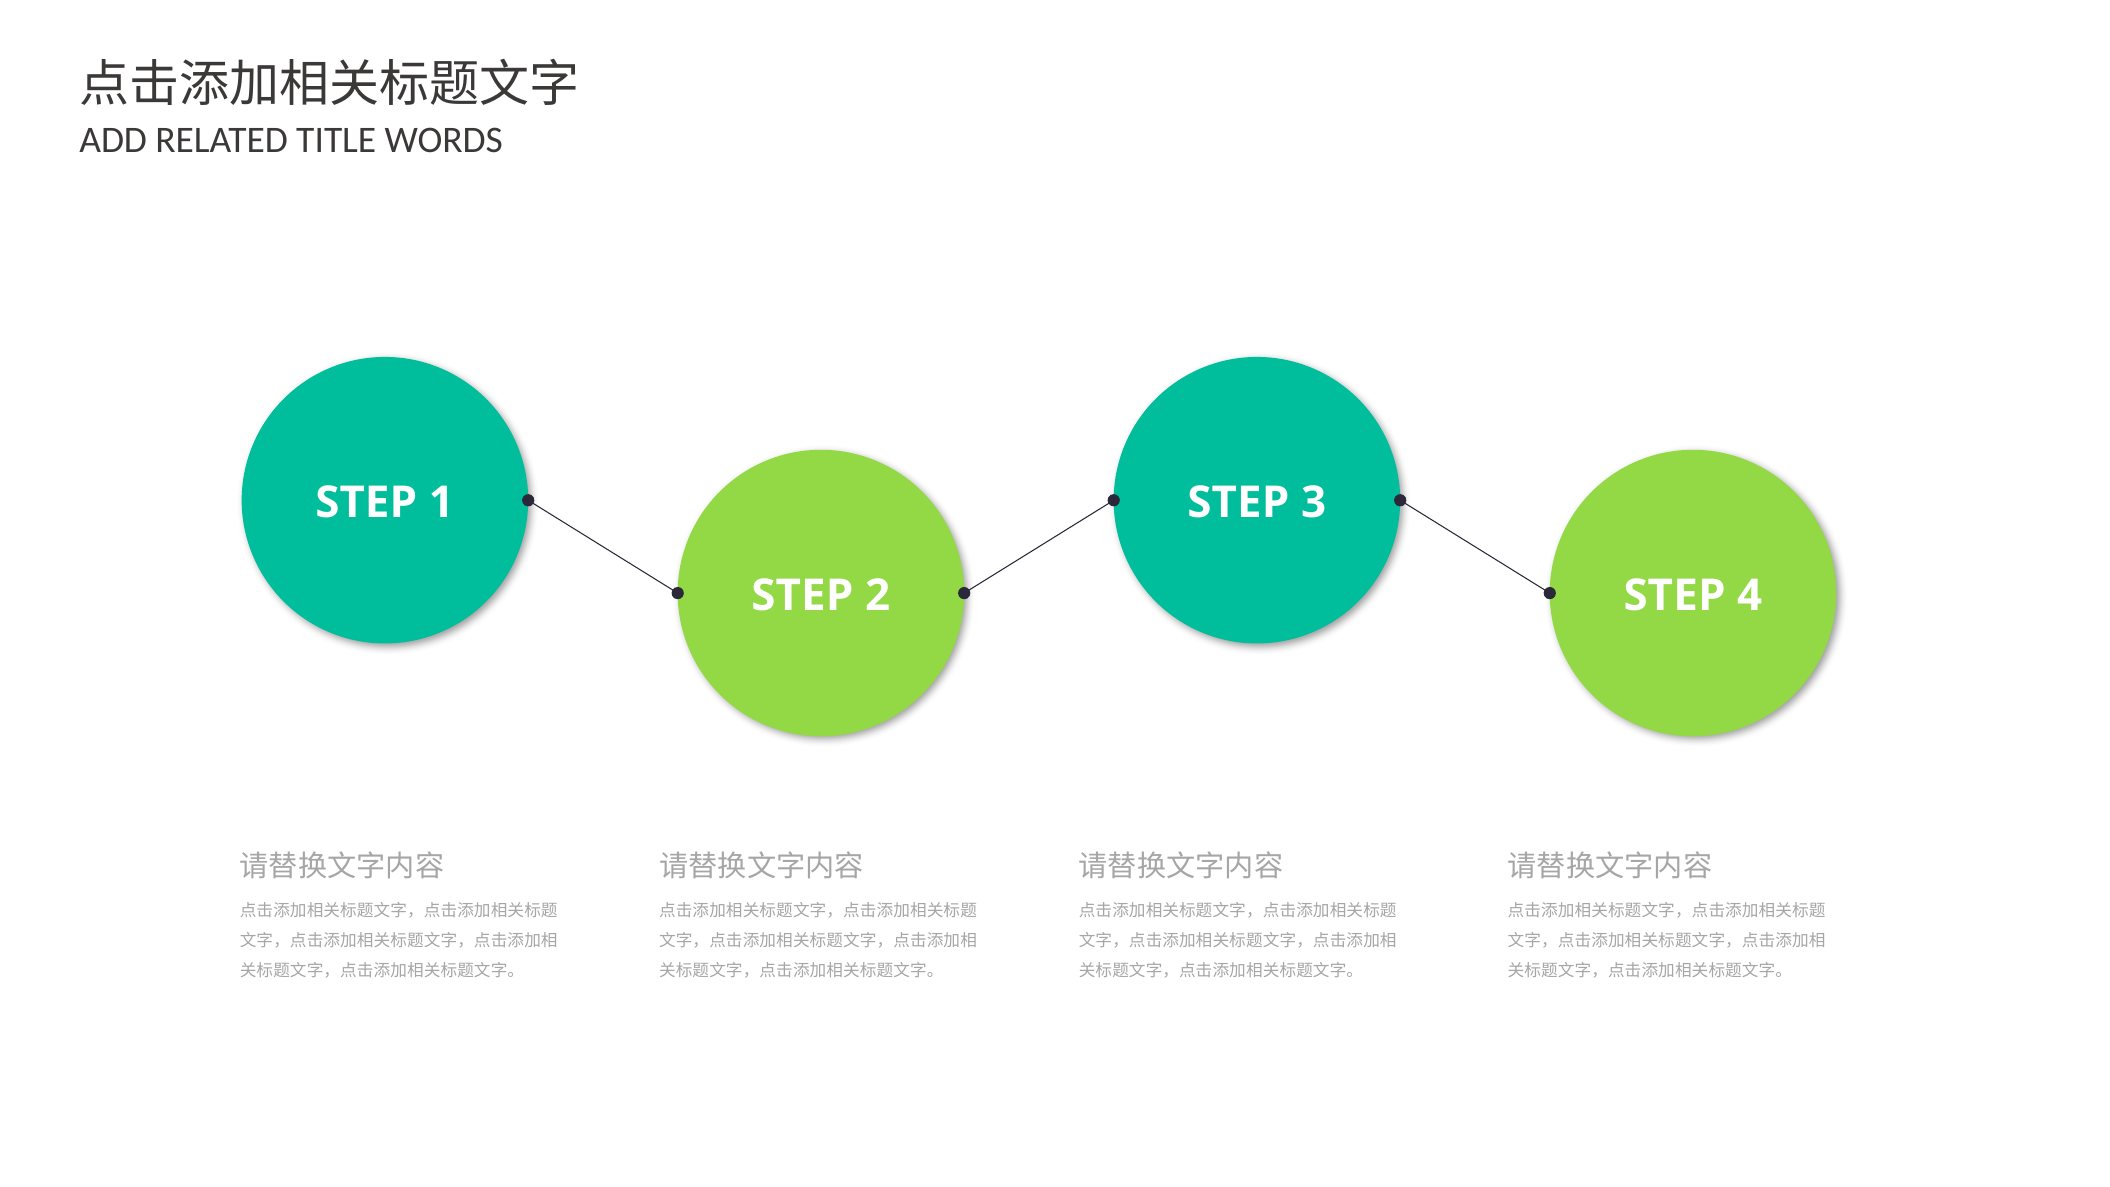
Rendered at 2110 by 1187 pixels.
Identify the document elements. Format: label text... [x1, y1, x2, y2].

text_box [528, 500, 678, 594]
text_box 请替换文字内容 [223, 832, 623, 891]
text_box STEP 3 [1112, 355, 1402, 645]
text_box 请替换文字内容 [1491, 832, 1891, 891]
text_box STEP 2 [676, 448, 966, 738]
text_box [964, 500, 1114, 594]
text_box 点击添加相关标题文字 [63, 43, 596, 120]
text_box 点击添加相关标题文字，点击添加相关标题文字，点击添加相关标题文字，点击添加相关标题文字，点击添加相关标题文字。 [643, 882, 1010, 988]
text_box 点击添加相关标题文字，点击添加相关标题文字，点击添加相关标题文字，点击添加相关标题文字，点击添加相关标题文字。 [1062, 882, 1429, 988]
text_box ADD RELATED TITLE WORDS [63, 107, 520, 169]
text_box STEP 1 [240, 355, 530, 645]
text_box 点击添加相关标题文字，点击添加相关标题文字，点击添加相关标题文字，点击添加相关标题文字，点击添加相关标题文字。 [1491, 882, 1858, 988]
text_box STEP 4 [1548, 448, 1838, 738]
text_box 点击添加相关标题文字，点击添加相关标题文字，点击添加相关标题文字，点击添加相关标题文字，点击添加相关标题文字。 [223, 882, 590, 988]
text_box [1400, 500, 1550, 594]
text_box 请替换文字内容 [1062, 832, 1462, 891]
text_box 请替换文字内容 [643, 832, 1043, 891]
